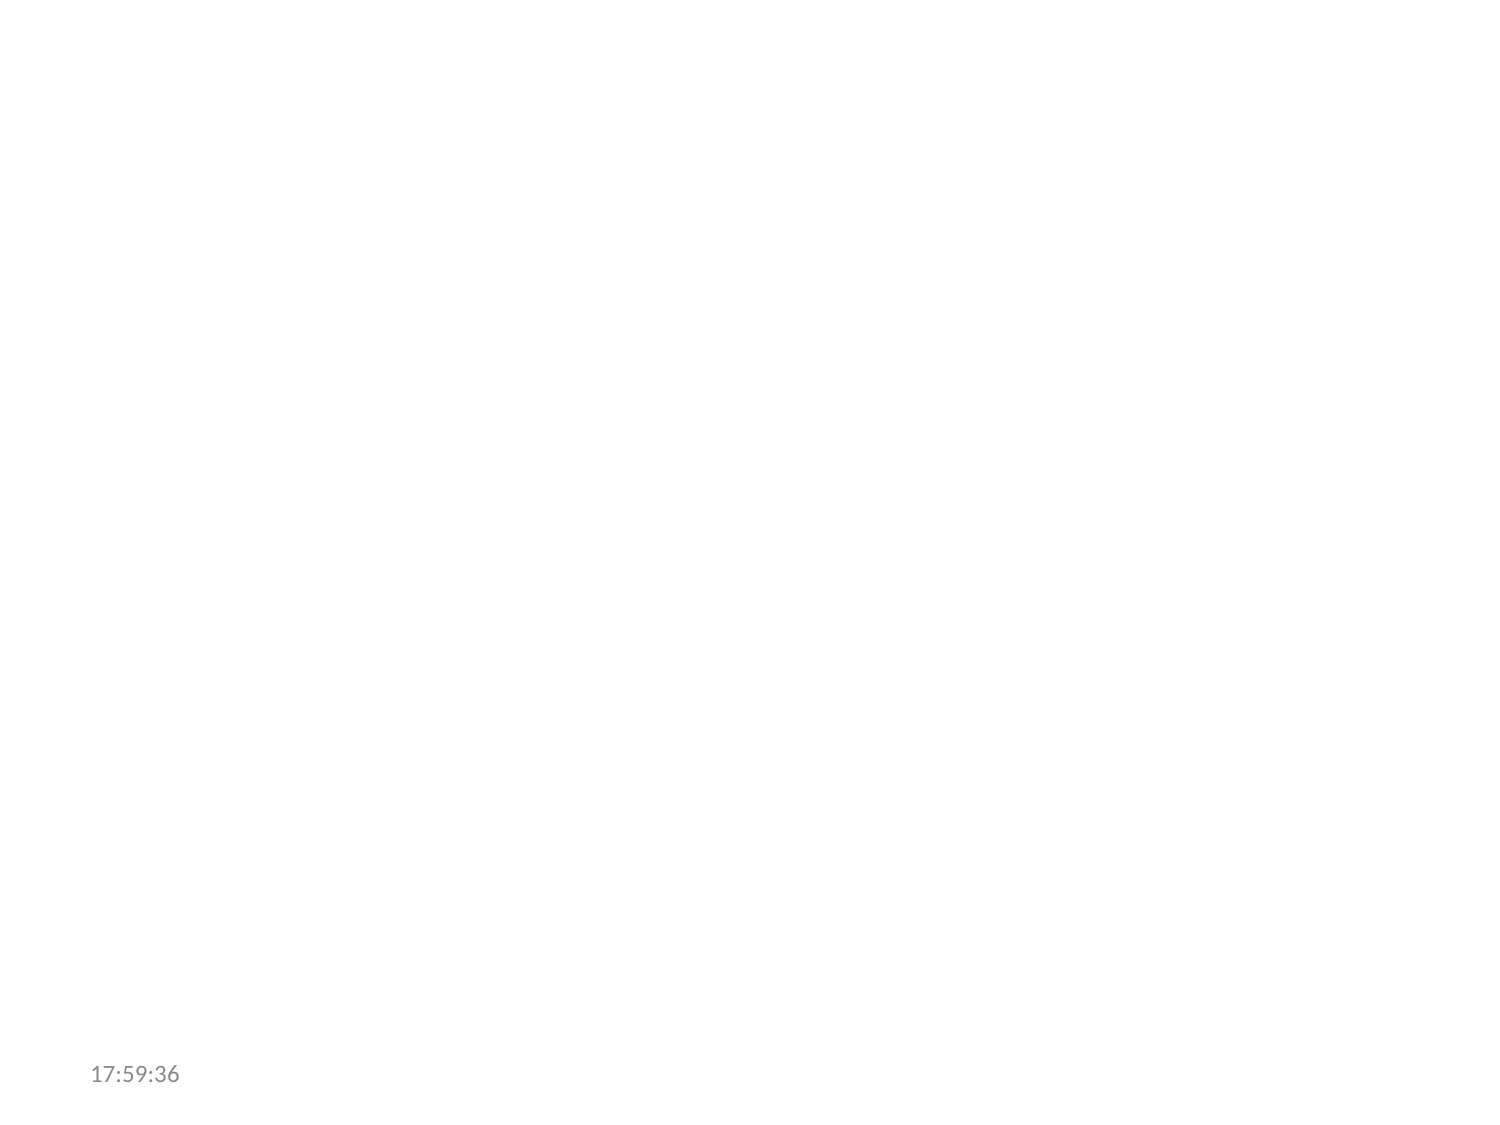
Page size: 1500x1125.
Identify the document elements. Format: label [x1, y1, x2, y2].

slide_number [75, 1042, 425, 1103]
